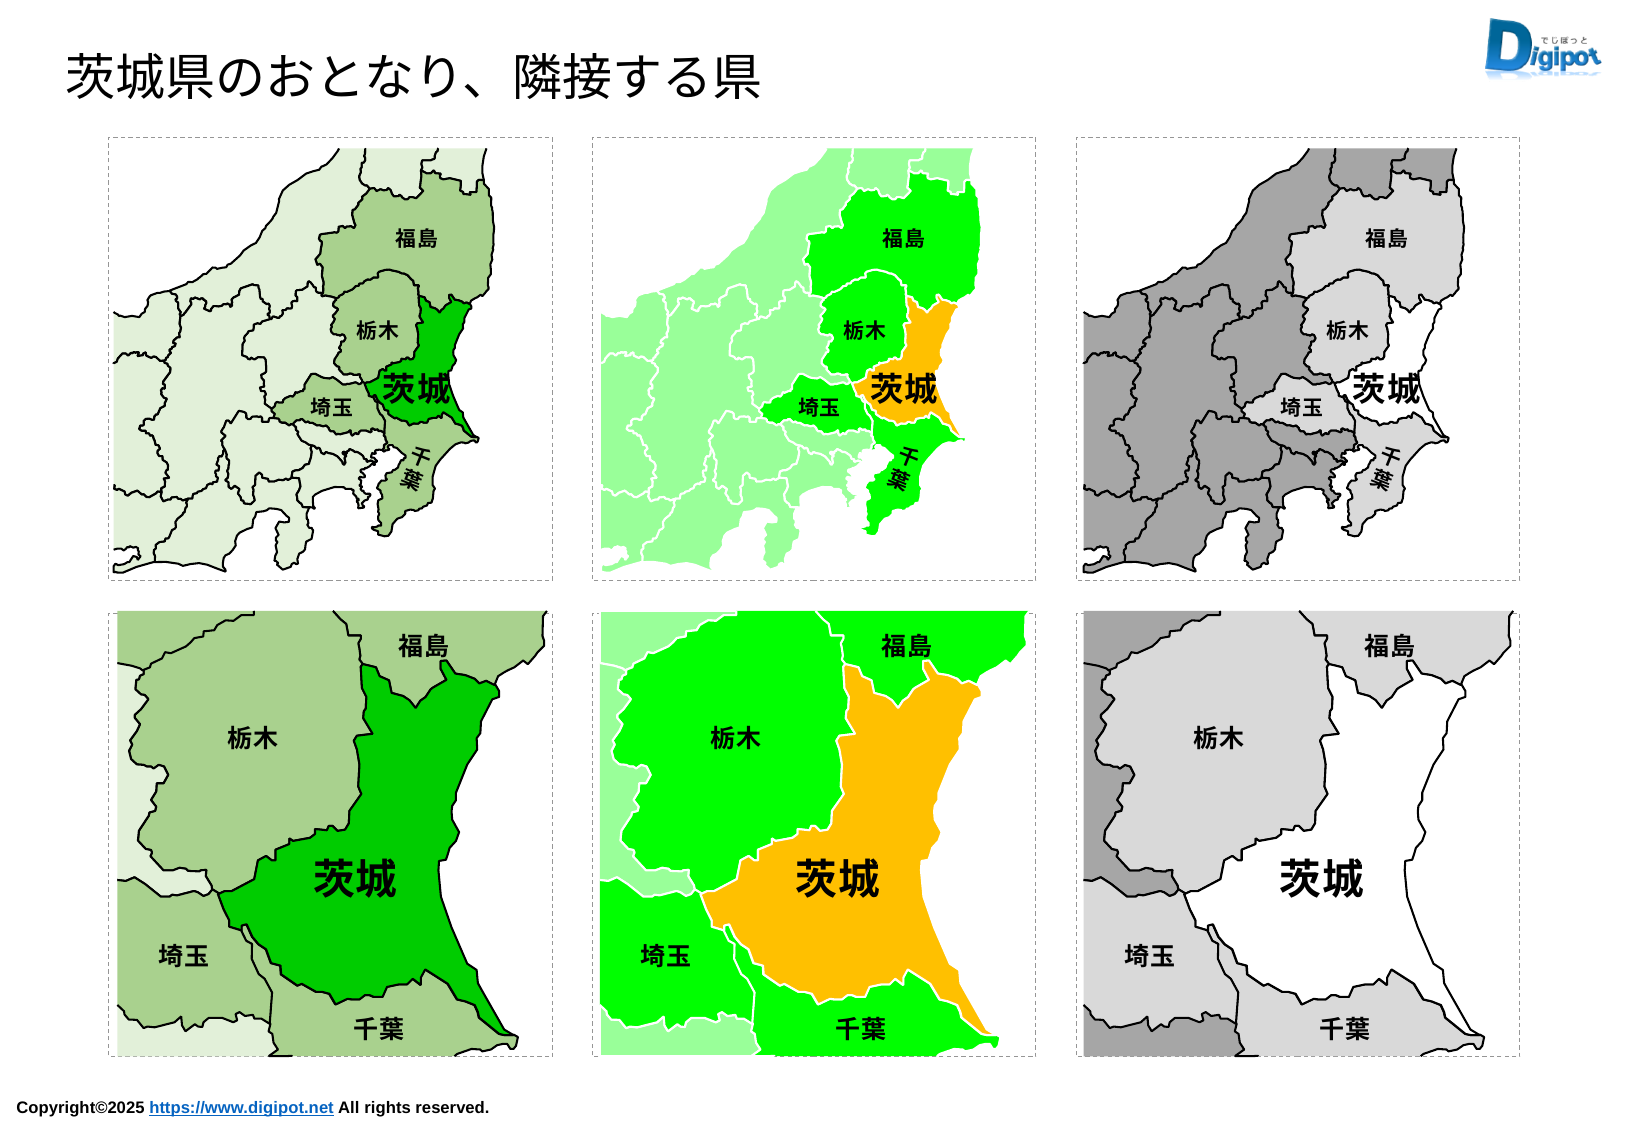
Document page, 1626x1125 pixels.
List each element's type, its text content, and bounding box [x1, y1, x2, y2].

picture [1485, 18, 1602, 82]
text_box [1083, 148, 1465, 573]
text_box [601, 148, 982, 573]
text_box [599, 610, 1030, 1057]
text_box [1083, 610, 1514, 1057]
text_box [117, 610, 547, 1057]
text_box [113, 148, 495, 573]
text_box 茨城県のおとなり、隣接する県 [50, 38, 777, 113]
